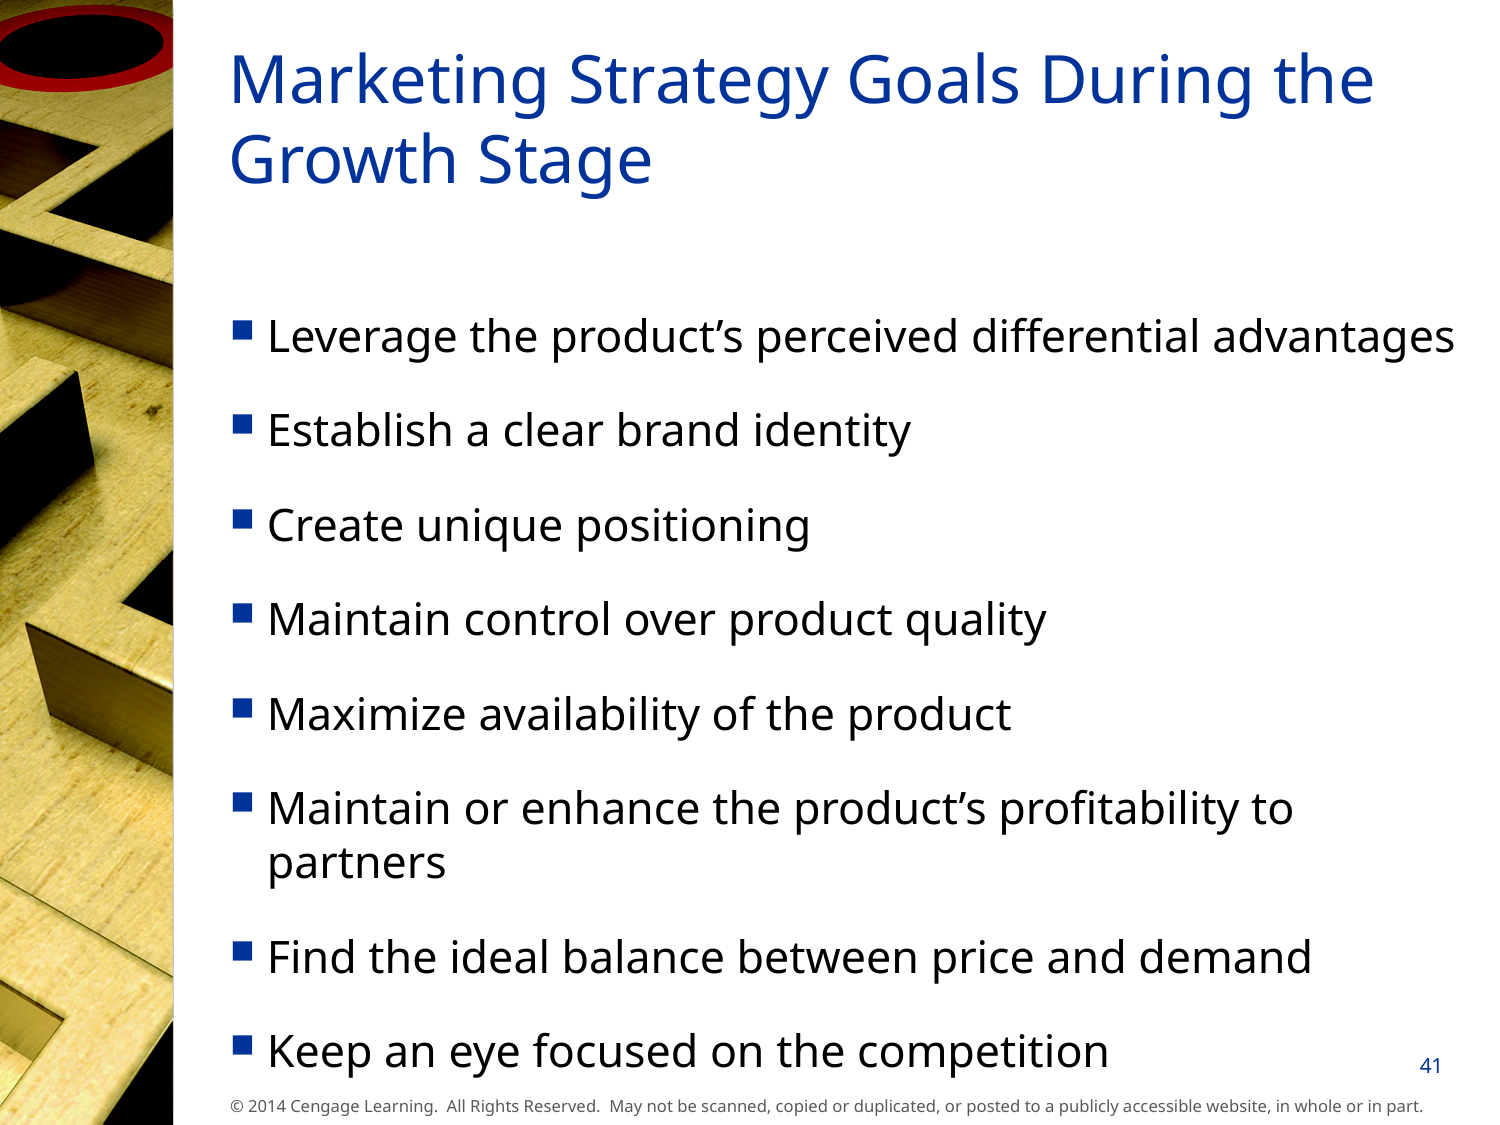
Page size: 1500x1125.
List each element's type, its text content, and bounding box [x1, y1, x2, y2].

picture [0, 0, 174, 1125]
list Leverage the product’s perceived differential advantages Establish a clear brand identity Create unique positioning Maintain control over product quality Maximize availability of the product Maintain or enhance the product’s profitability to partners Find the ideal balance between price and demand Keep an eye focused on the competition [215, 212, 1478, 1125]
slide_number 41 [1386, 1037, 1478, 1097]
title Marketing Strategy Goals During the Growth Stage [213, 29, 1454, 213]
